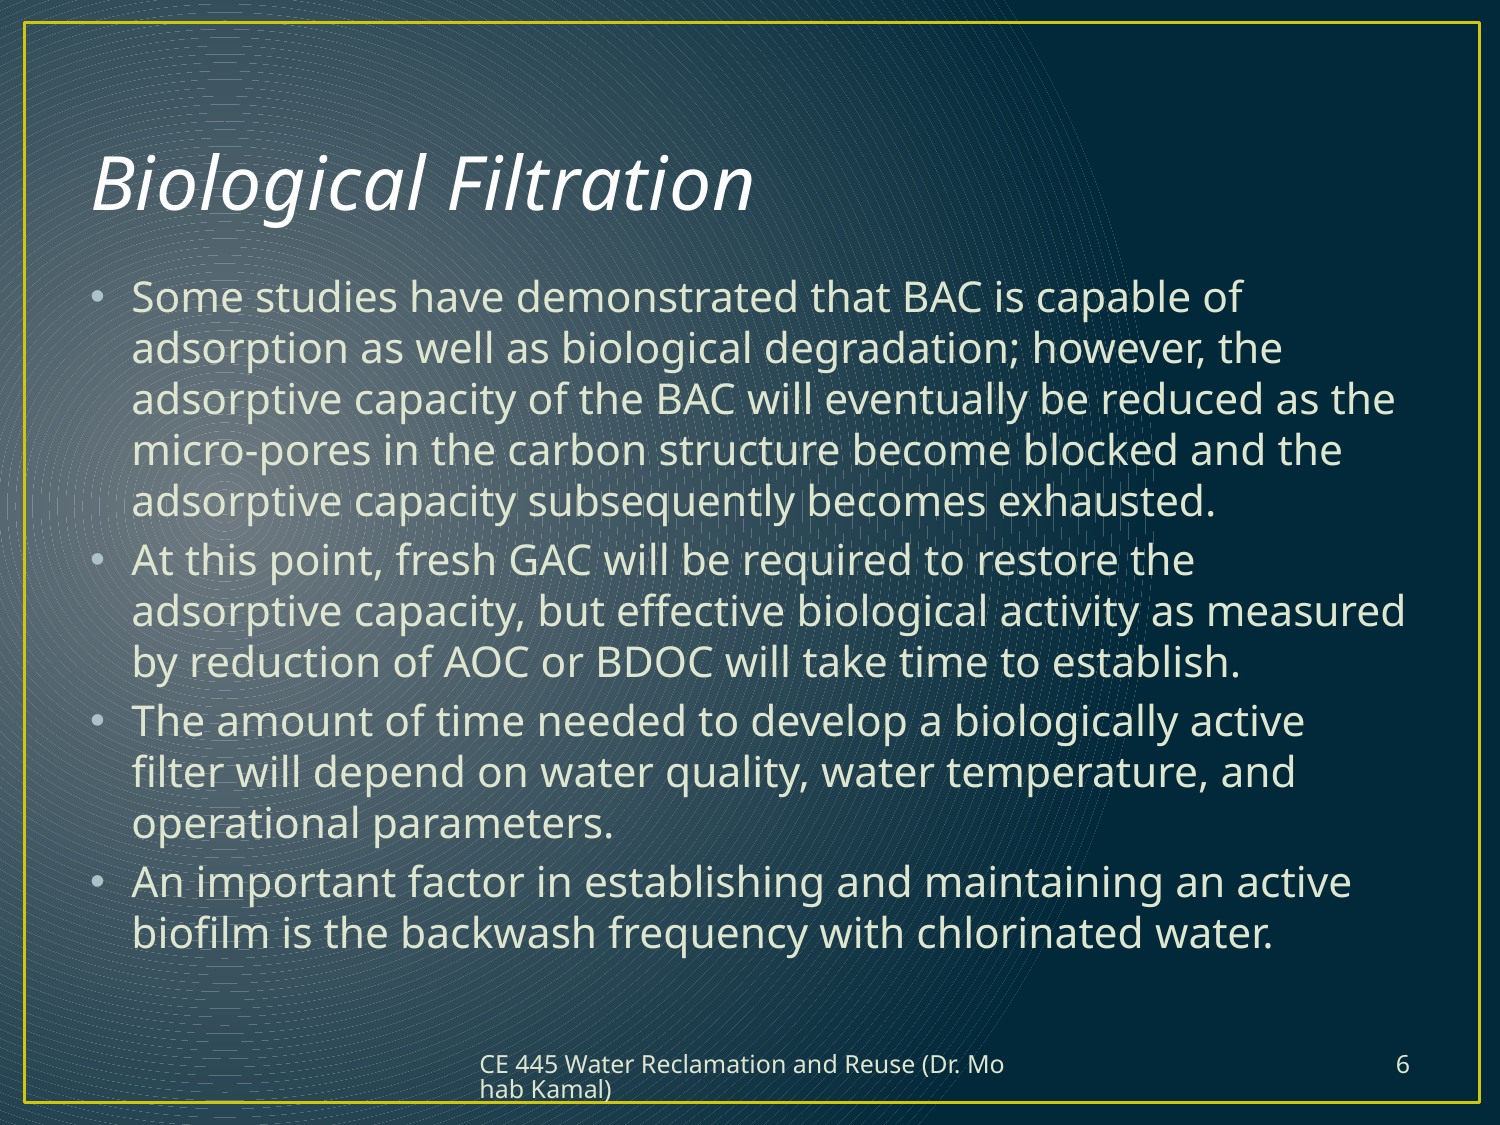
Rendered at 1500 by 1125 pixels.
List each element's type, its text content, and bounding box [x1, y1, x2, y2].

slide_number 6 [1074, 1035, 1425, 1096]
list Some studies have demonstrated that BAC is capable of adsorption as well as biological degradation; however, the adsorptive capacity of the BAC will eventually be reduced as the micro-pores in the carbon structure become blocked and the adsorptive capacity subsequently becomes exhausted. At this point, fresh GAC will be required to restore the adsorptive capacity, but effective biological activity as measured by reduction of AOC or BDOC will take time to establish. The amount of time needed to develop a biologically active filter will depend on water quality, water temperature, and operational parameters. An important factor in establishing and maintaining an active biofilm is the backwash frequency with chlorinated water. [75, 262, 1425, 1005]
title Biological Filtration [75, 45, 1425, 233]
footer CE 445 Water Reclamation and Reuse (Dr. Mohab Kamal) [464, 1035, 1036, 1096]
